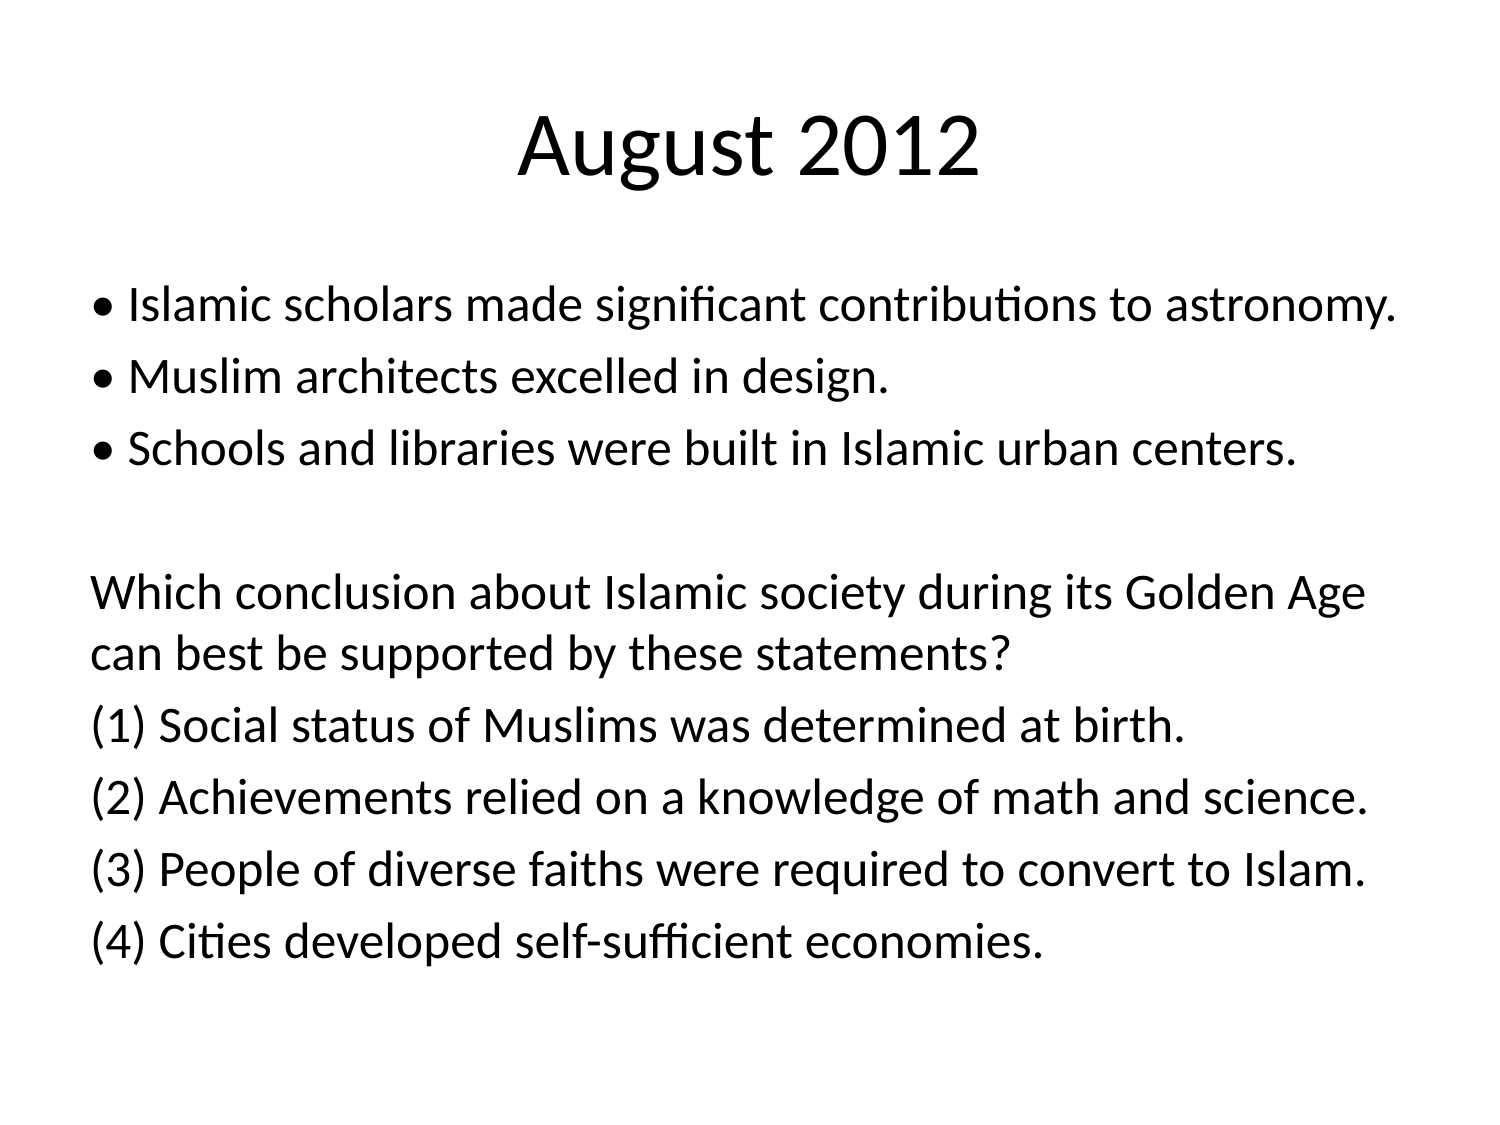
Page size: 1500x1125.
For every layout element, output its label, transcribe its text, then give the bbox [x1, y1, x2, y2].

list • Islamic scholars made significant contributions to astronomy. • Muslim architects excelled in design. • Schools and libraries were built in Islamic urban centers. Which conclusion about Islamic society during its Golden Age can best be supported by these statements? (1) Social status of Muslims was determined at birth. (2) Achievements relied on a knowledge of math and science. (3) People of diverse faiths were required to convert to Islam. (4) Cities developed self-sufficient economies. [75, 262, 1425, 1005]
title August 2012 [75, 45, 1425, 233]
